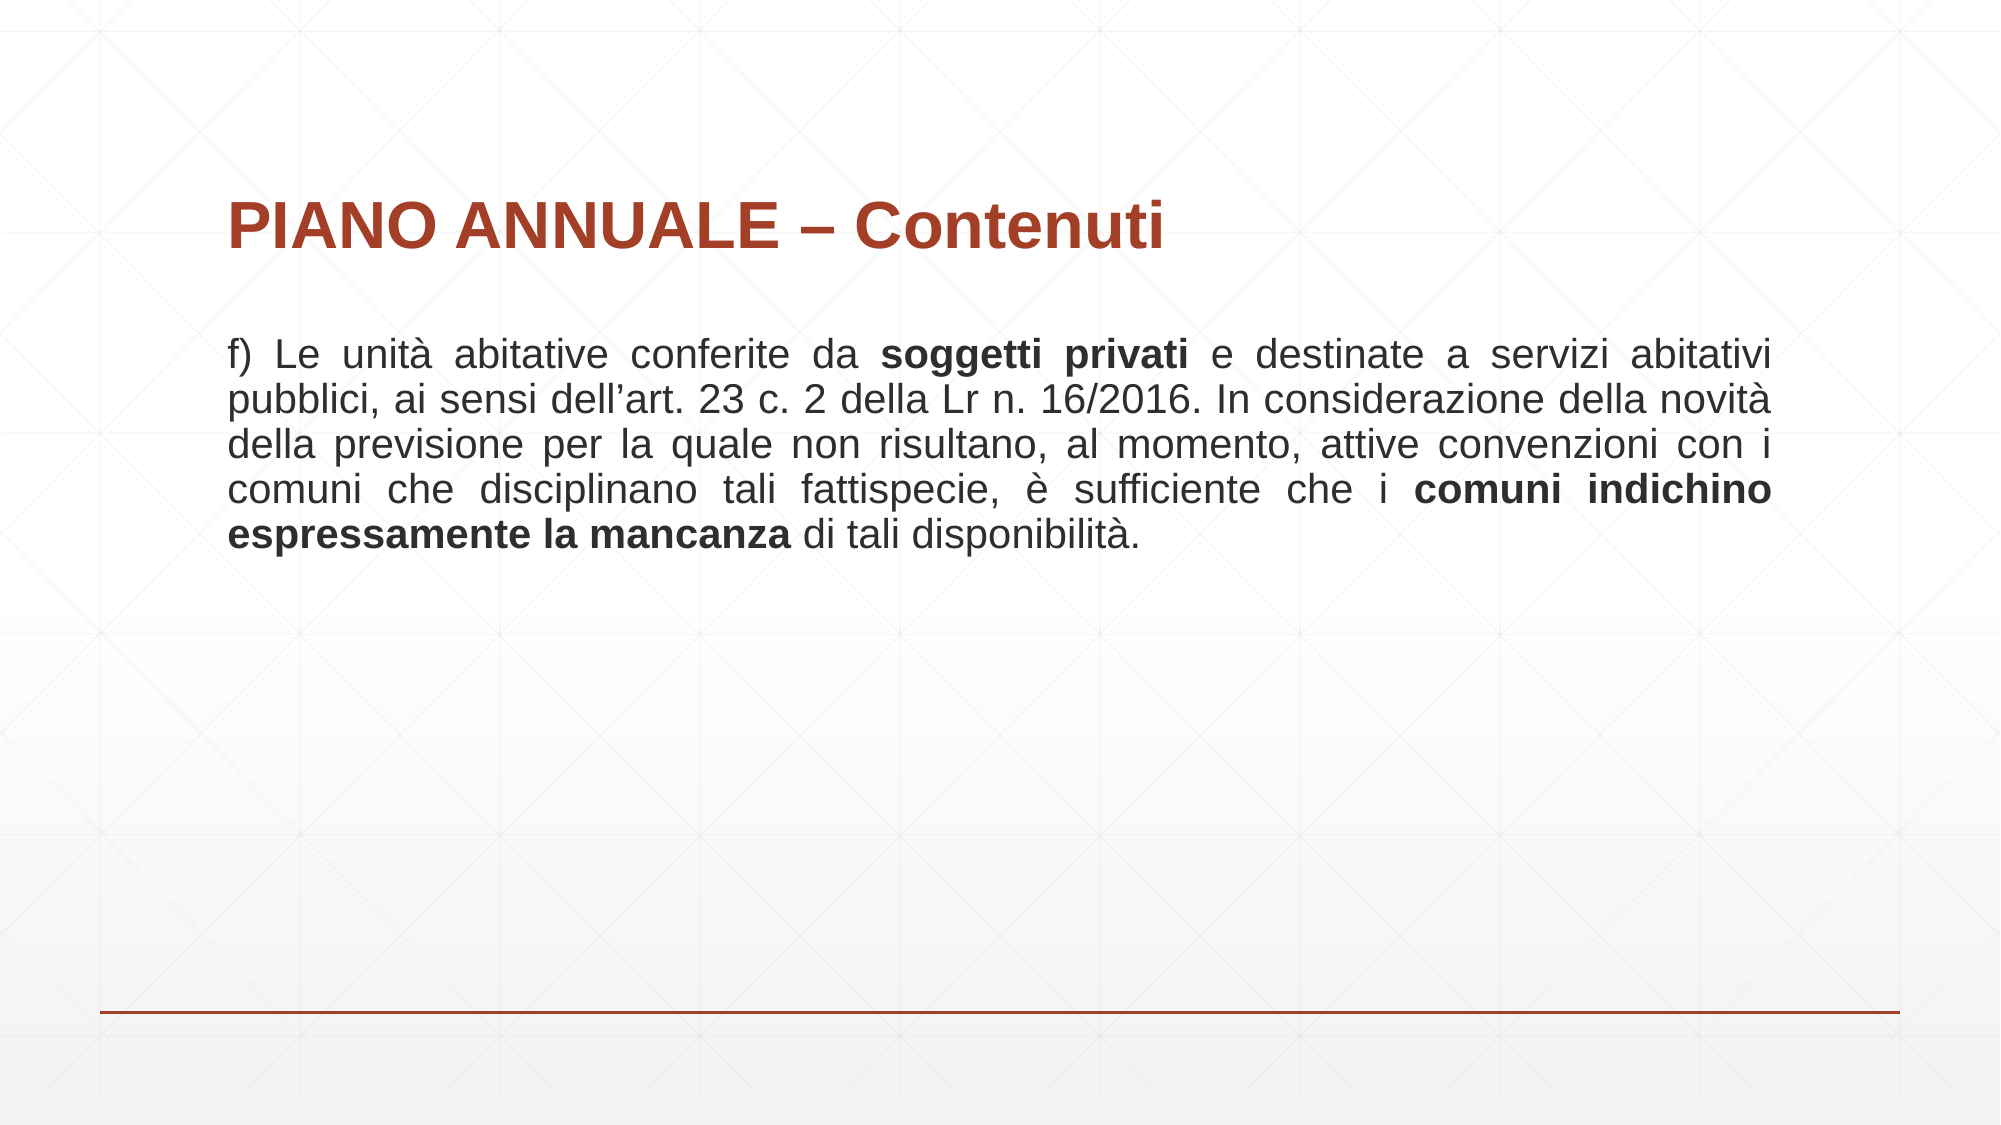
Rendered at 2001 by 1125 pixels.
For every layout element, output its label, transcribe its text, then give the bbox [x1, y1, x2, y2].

list f) Le unità abitative conferite da soggetti privati e destinate a servizi abitativi pubblici, ai sensi dell’art. 23 c. 2 della Lr n. 16/2016. In considerazione della novità della previsione per la quale non risultano, al momento, attive convenzioni con i comuni che disciplinano tali fattispecie, è sufficiente che i comuni indichino espressamente la mancanza di tali disponibilità. [212, 324, 1788, 950]
title PIANO ANNUALE – Contenuti [212, 82, 1788, 271]
